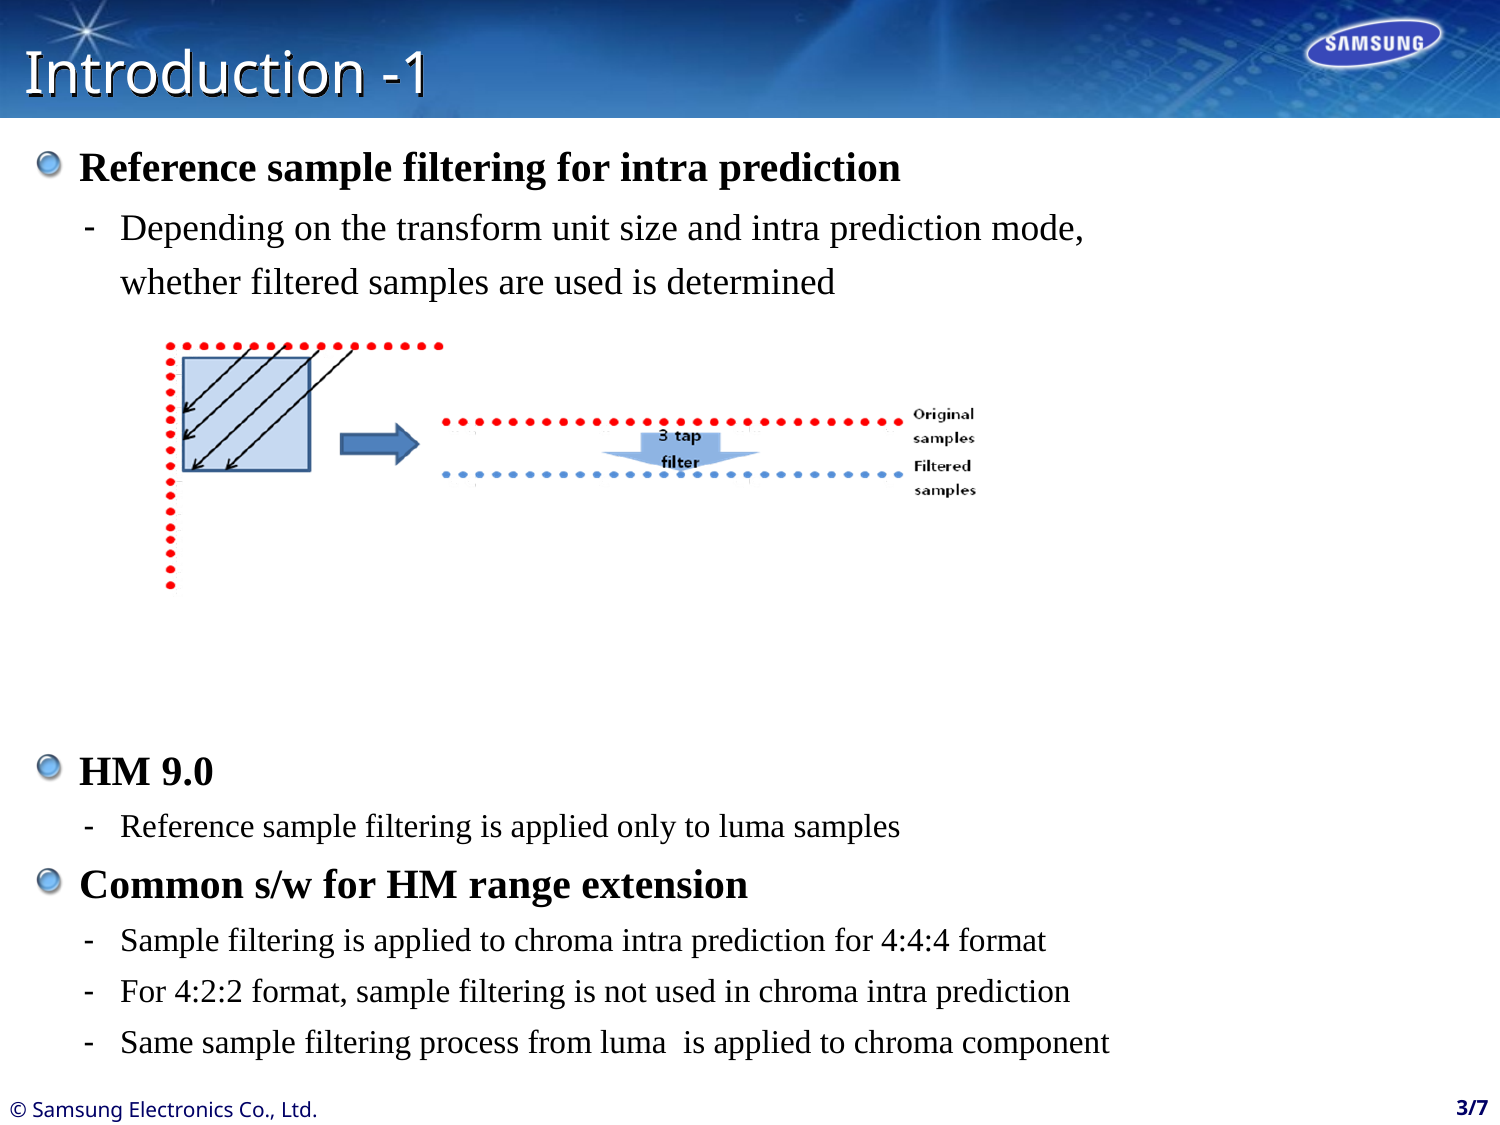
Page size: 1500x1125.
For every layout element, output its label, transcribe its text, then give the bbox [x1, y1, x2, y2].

picture [0, 0, 1500, 118]
picture [146, 316, 992, 608]
title Introduction -1 [9, 40, 1117, 114]
picture [35, 150, 64, 180]
picture [35, 753, 64, 783]
list Reference sample filtering for intra prediction Depending on the transform unit size and intra prediction mode, whether filtered samples are used is determined HM 9.0 Reference sample filtering is applied only to luma samples Common s/w for HM range extension Sample filtering is applied to chroma intra prediction for 4:4:4 format For 4:2:2 format, sample filtering is not used in chroma intra prediction Same sample filtering process from luma is applied to chroma component [20, 120, 1426, 1030]
picture [35, 867, 64, 897]
